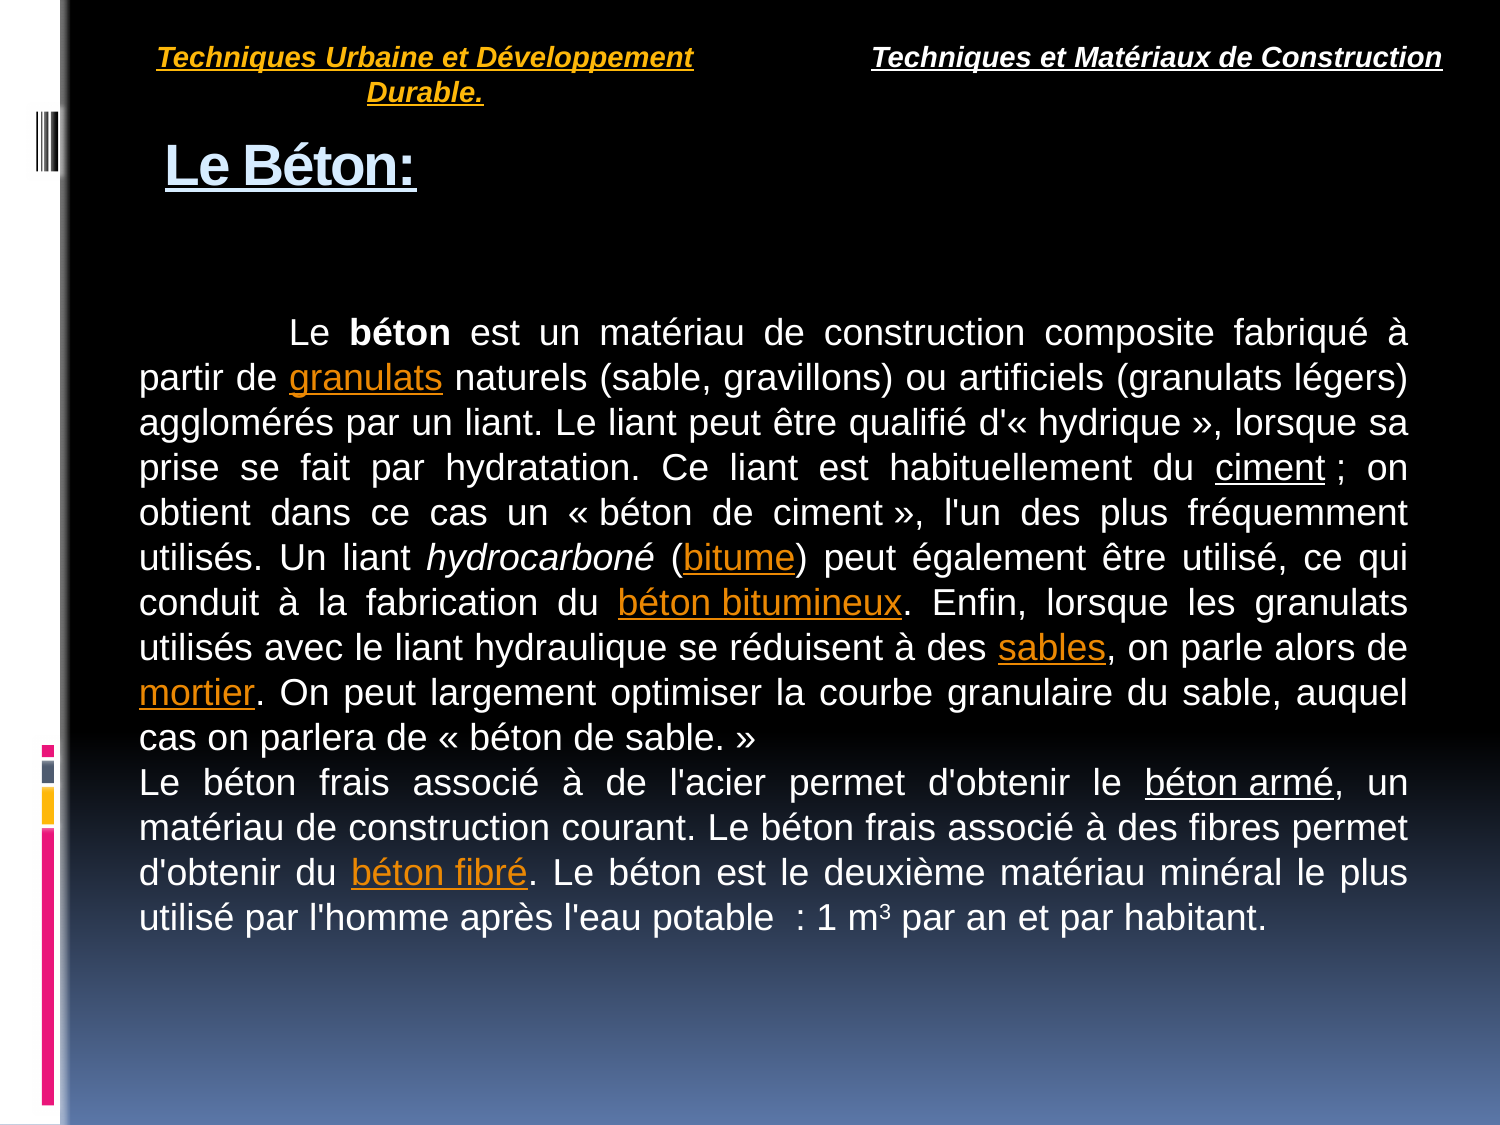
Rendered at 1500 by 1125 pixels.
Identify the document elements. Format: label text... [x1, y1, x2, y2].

title Le Béton: [150, 119, 491, 232]
text_box Techniques Urbaine et Développement Durable. [100, 30, 750, 116]
text_box Techniques et Matériaux de Construction [856, 30, 1500, 81]
text_box Le béton est un matériau de construction composite fabriqué à partir de granulats naturels (sable, gravillons) ou artificiels (granulats légers) agglomérés par un liant. Le liant peut être qualifié d'« hydrique », lorsque sa prise se fait par hydratation. Ce liant est habituellement du ciment ; on obtient dans ce cas un « béton de ciment », l'un des plus fréquemment utilisés. Un liant hydrocarboné (bitume) peut également être utilisé, ce qui conduit à la fabrication du béton bitumineux. Enfin, lorsque les granulats utilisés avec le liant hydraulique se réduisent à des sables, on parle alors de mortier. On peut largement optimiser la courbe granulaire du sable, auquel cas on parlera de « béton de sable. » Le béton frais associé à de l'acier permet d'obtenir le béton armé, un matériau de construction courant. Le béton frais associé à des fibres permet d'obtenir du béton fibré. Le béton est le deuxième matériau minéral le plus utilisé par l'homme après l'eau potable : 1 m3 par an et par habitant. [123, 300, 1424, 946]
